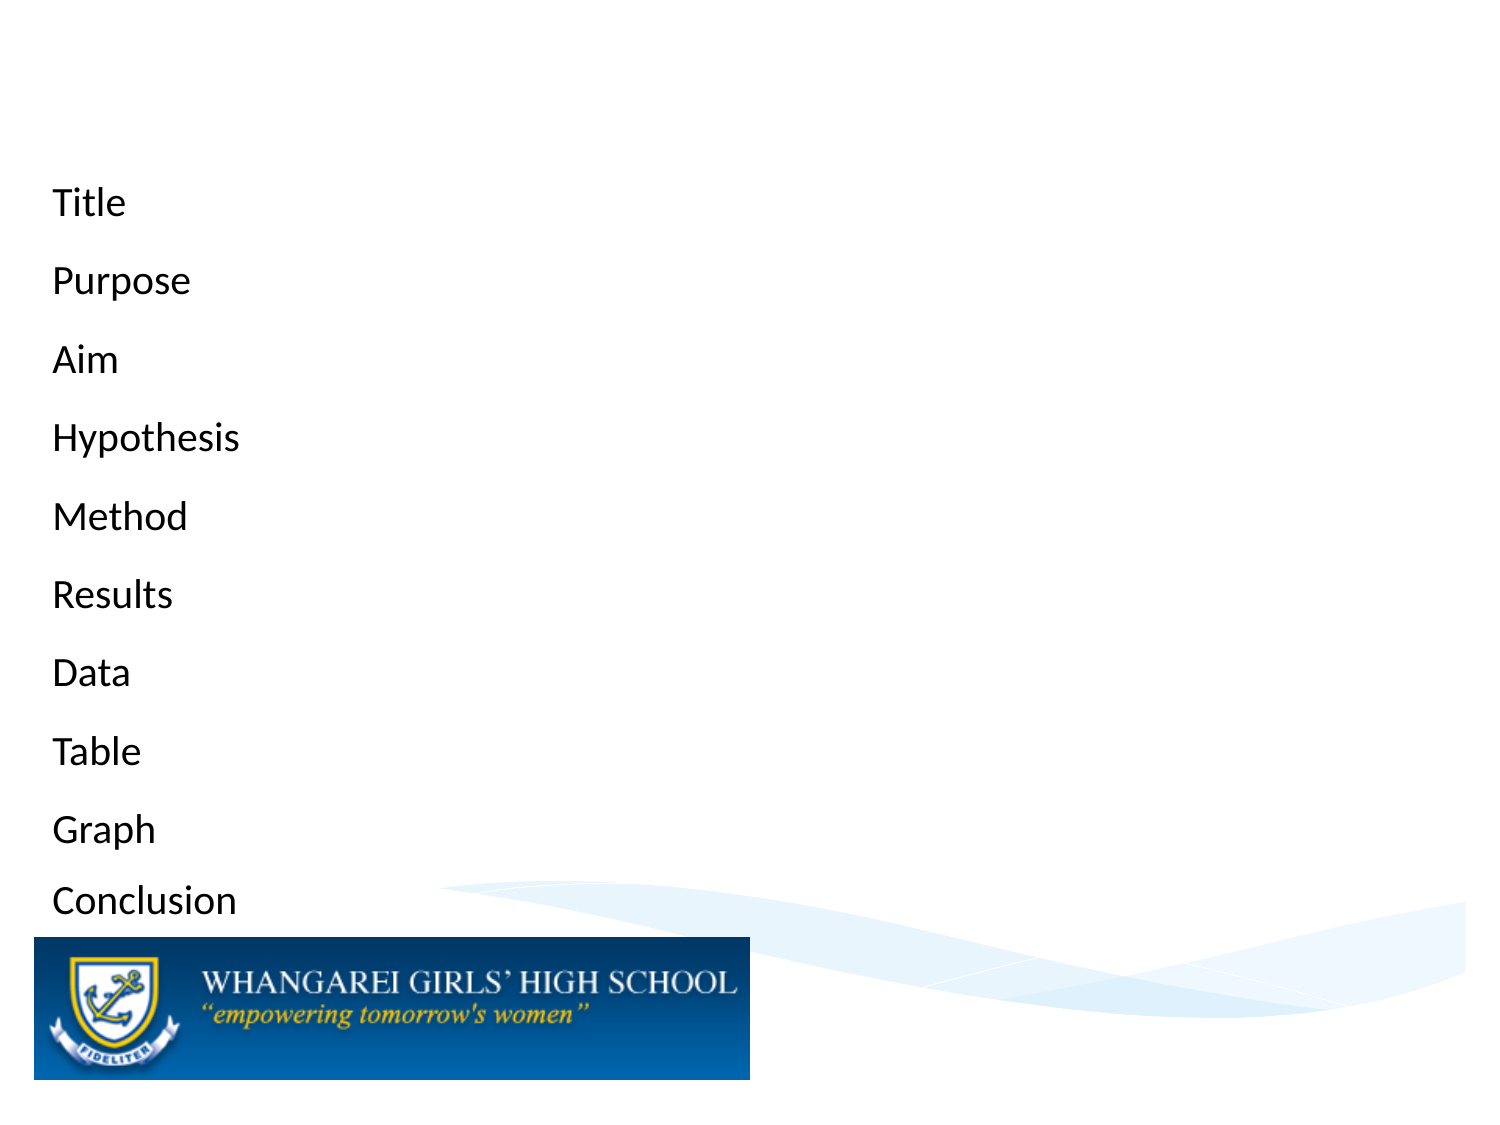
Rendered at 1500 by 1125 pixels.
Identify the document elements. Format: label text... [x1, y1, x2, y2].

text_box Title Purpose Aim Hypothesis Method Results Data Table Graph Conclusion [37, 159, 1463, 930]
picture [34, 937, 751, 1080]
